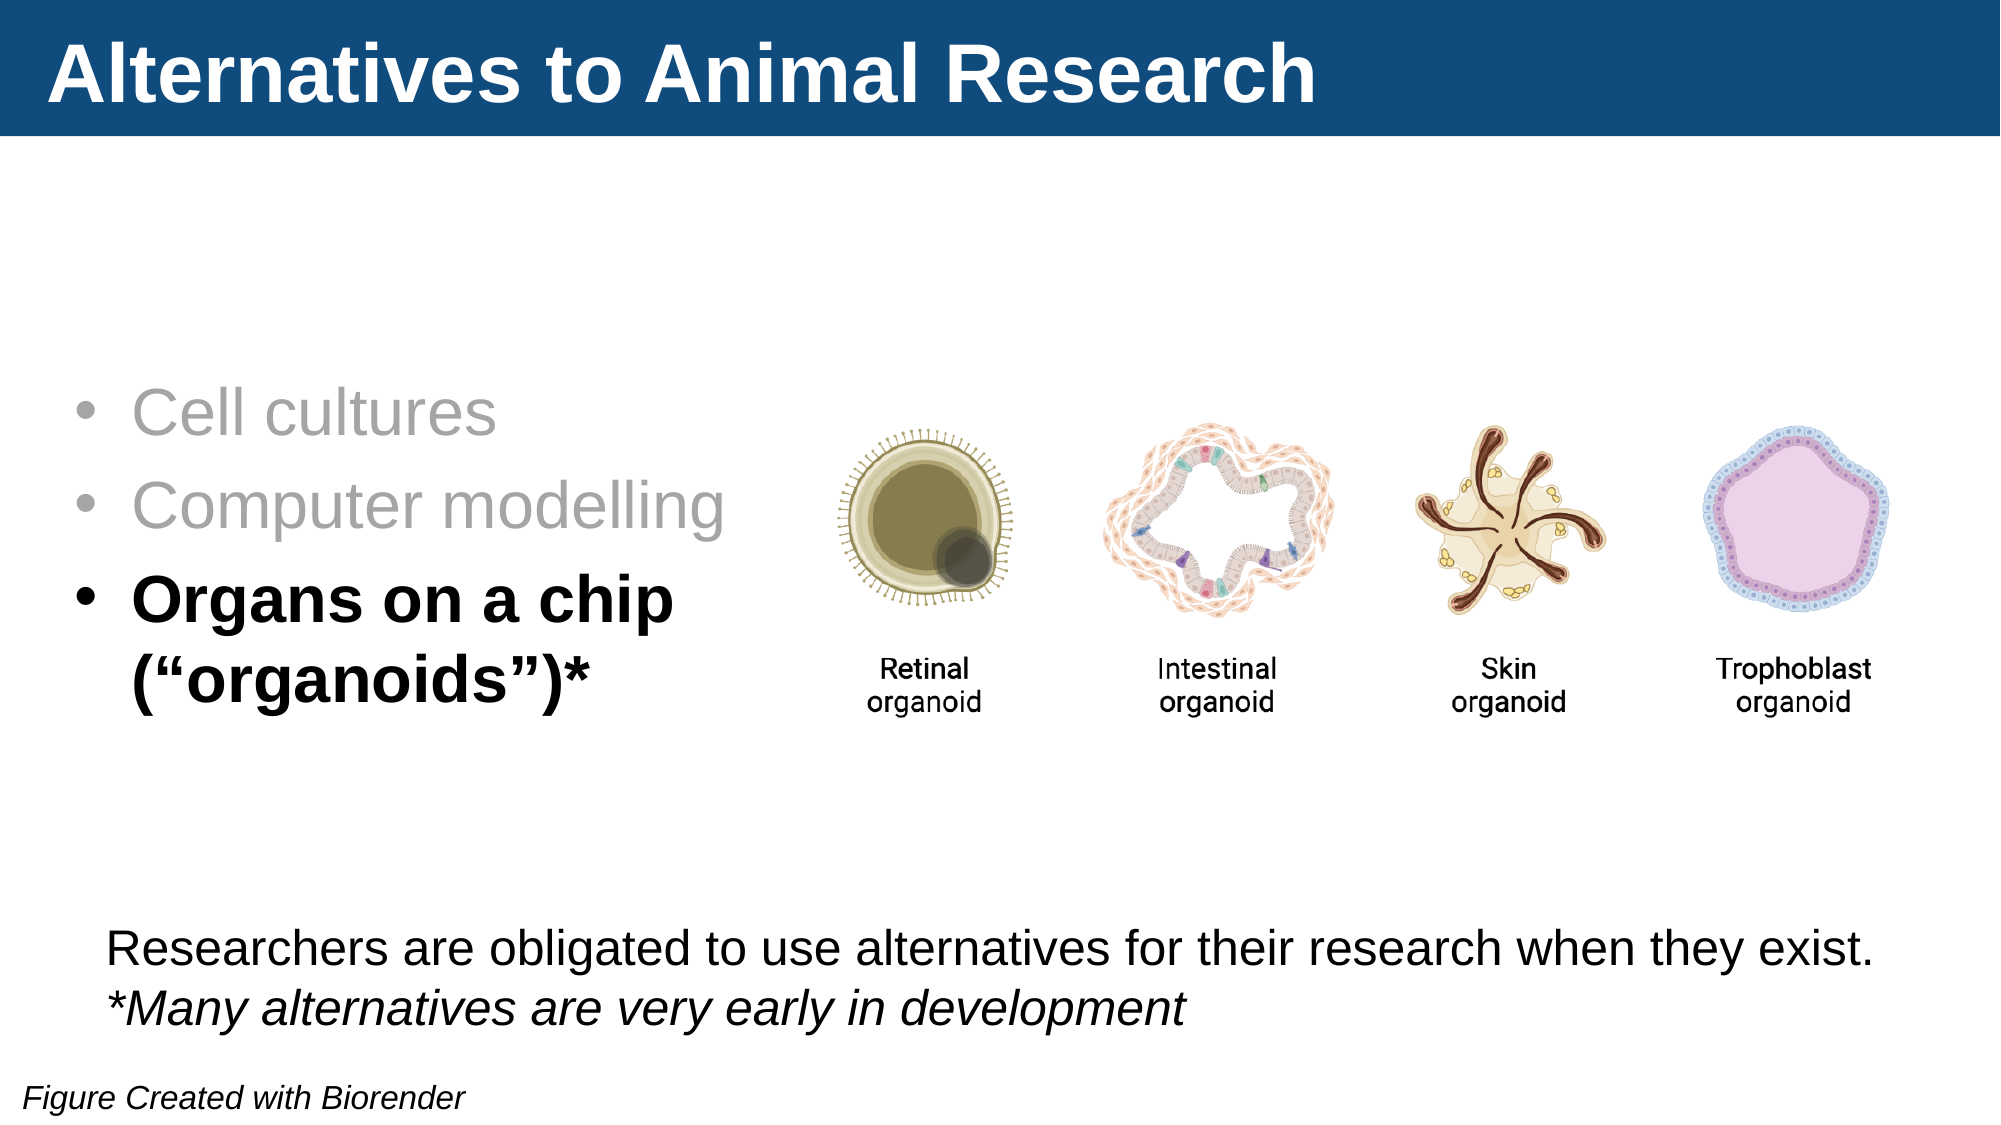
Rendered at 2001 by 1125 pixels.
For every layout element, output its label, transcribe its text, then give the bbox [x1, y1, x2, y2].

picture [818, 396, 1918, 740]
list Cell cultures Computer modelling Organs on a chip (“organoids”)* [59, 361, 785, 1104]
text_box Figure Created with Biorender [7, 1068, 481, 1124]
text_box Researchers are obligated to use alternatives for their research when they exist. *Many alternatives are very early in development [90, 908, 1910, 1044]
text_box Alternatives to Animal Research [0, 12, 1367, 128]
text_box [0, 0, 2000, 137]
